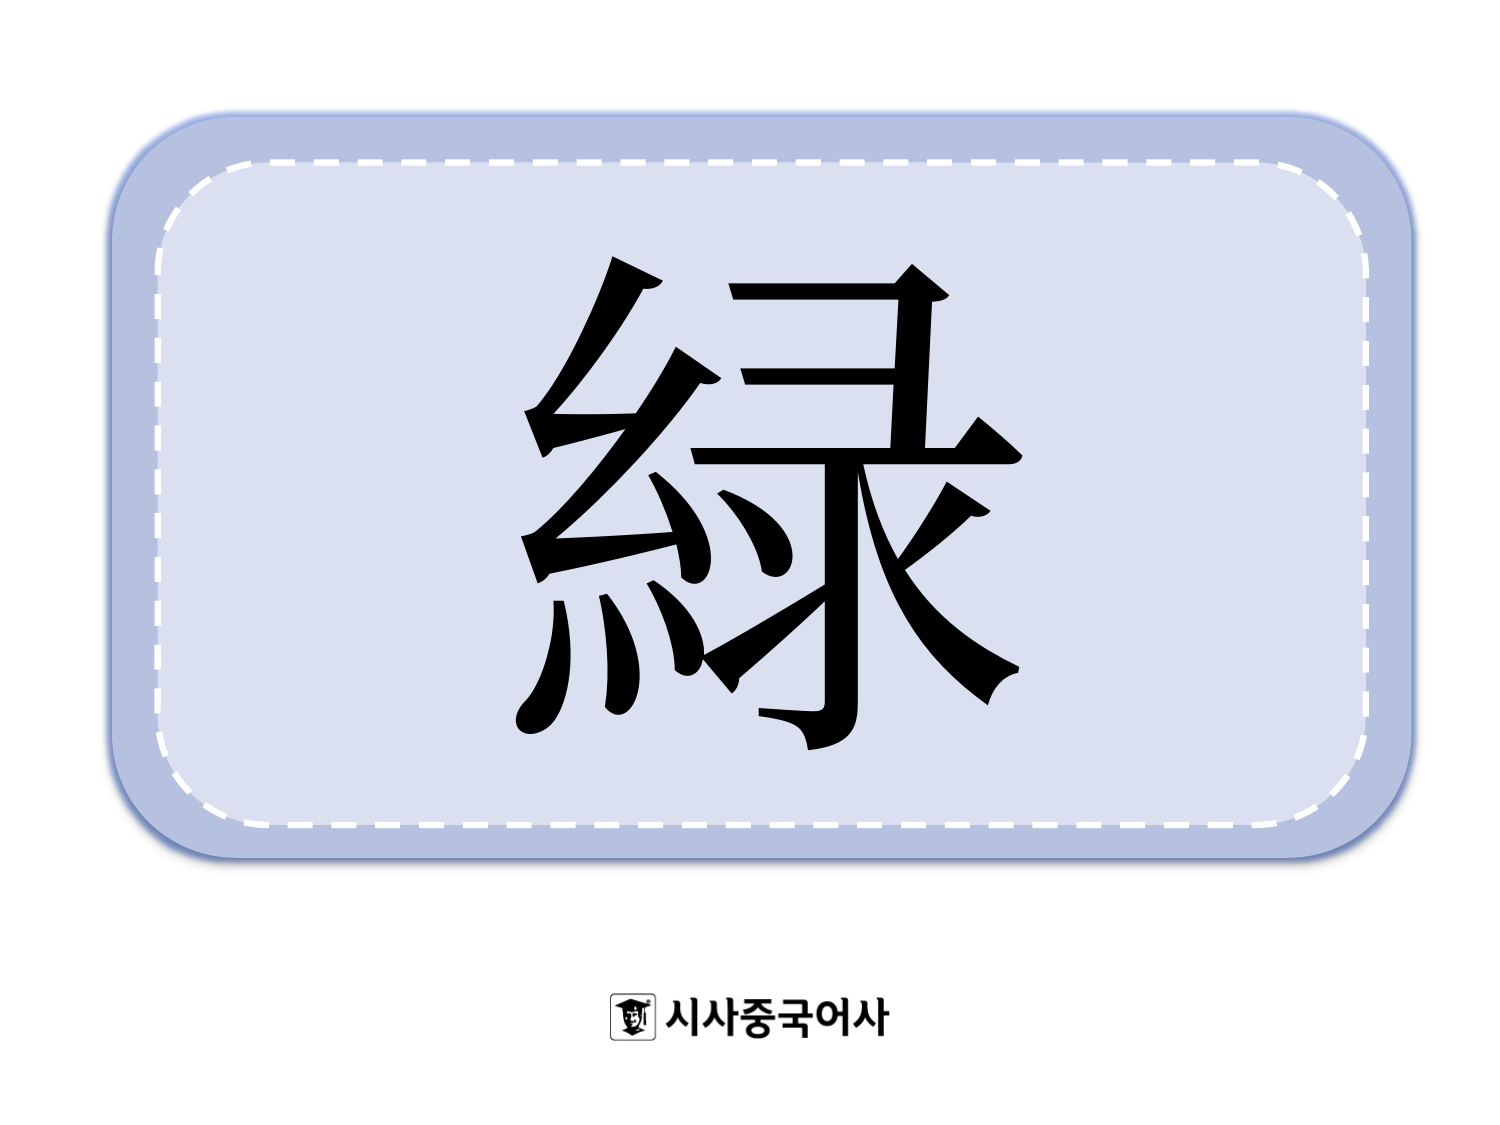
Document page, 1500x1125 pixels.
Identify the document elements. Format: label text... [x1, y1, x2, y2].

picture [602, 987, 898, 1047]
text_box 緑 [162, 160, 1371, 824]
